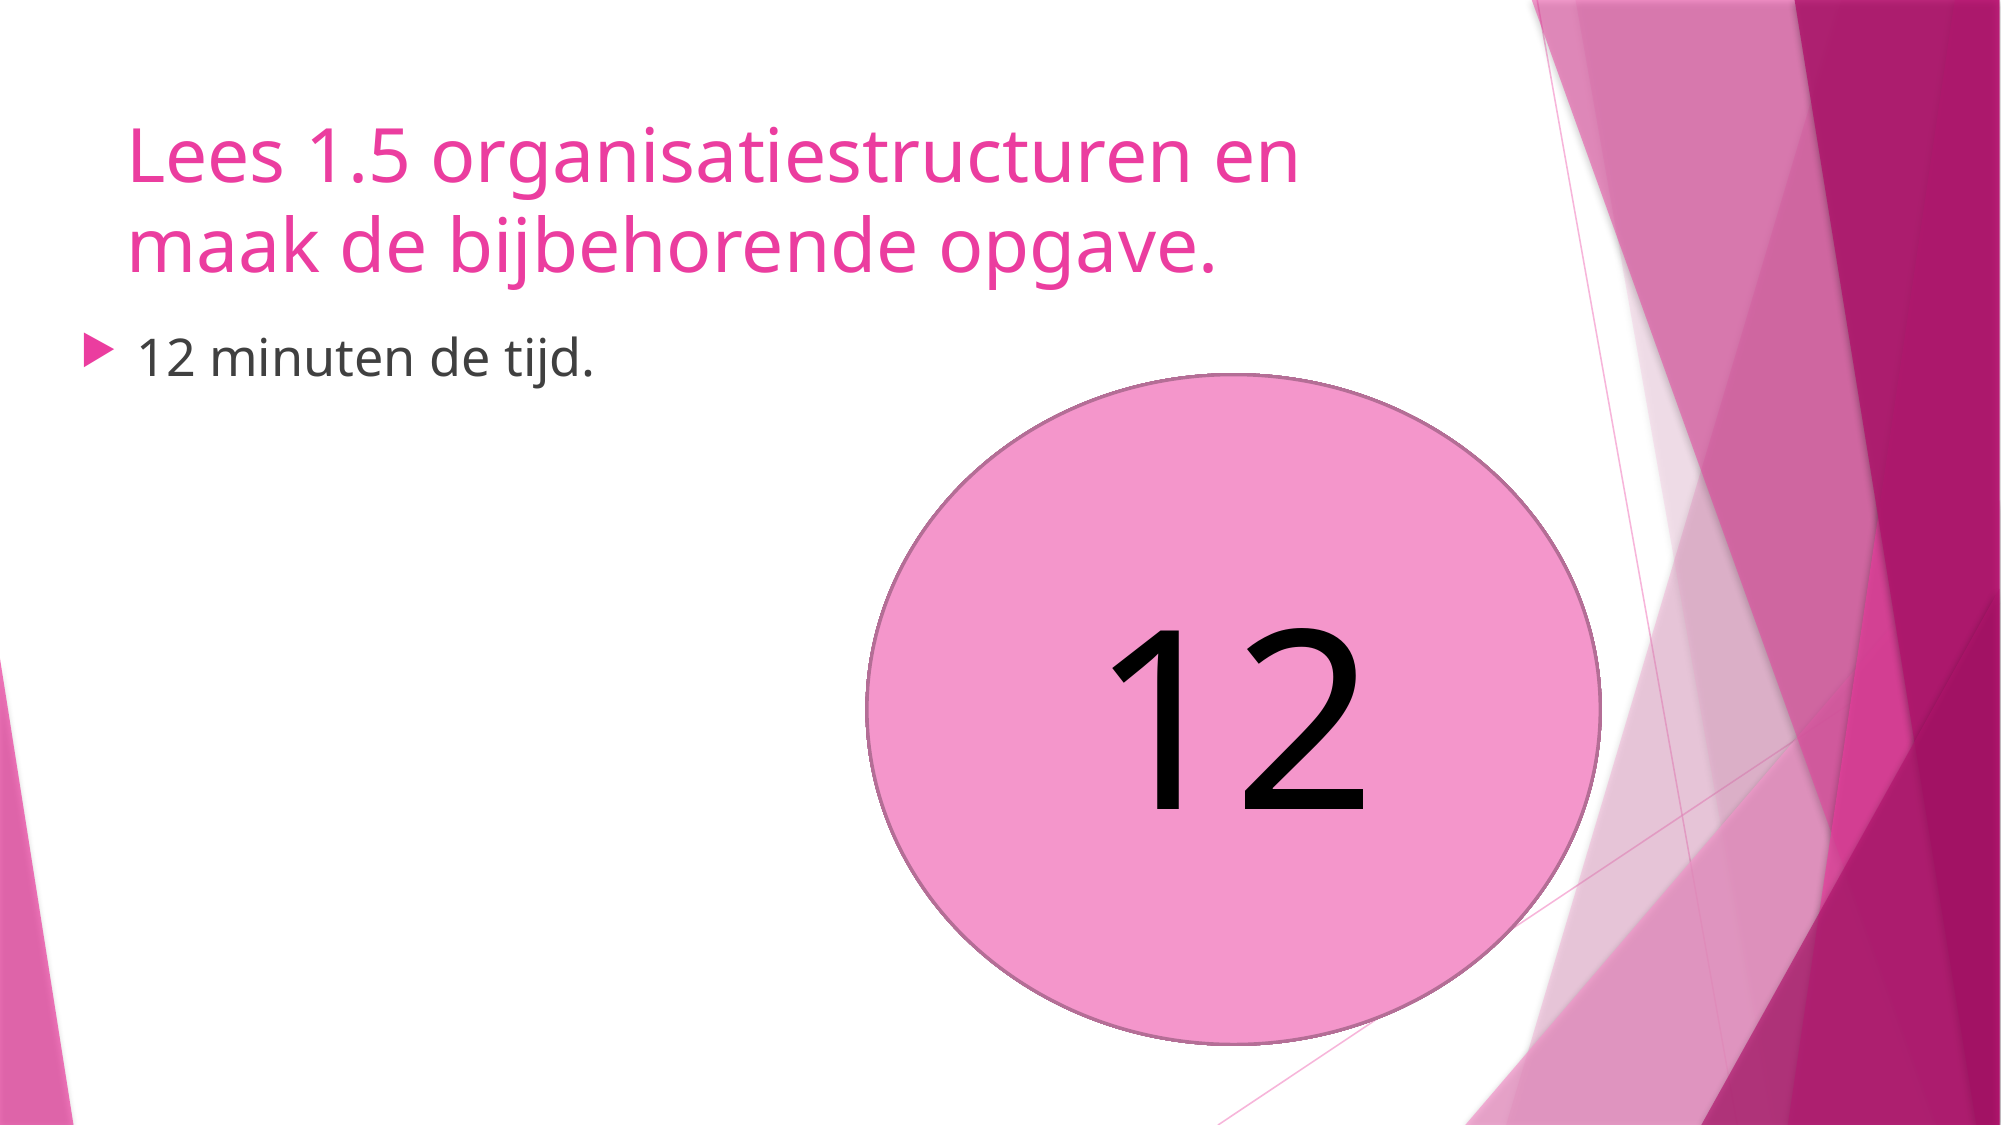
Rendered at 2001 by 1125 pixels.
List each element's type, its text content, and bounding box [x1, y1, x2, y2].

title Lees 1.5 organisatiestructuren en maak de bijbehorende opgave. [111, 99, 1522, 317]
text_box 12 [865, 373, 1602, 1046]
list 12 minuten de tijd. [65, 316, 868, 1117]
